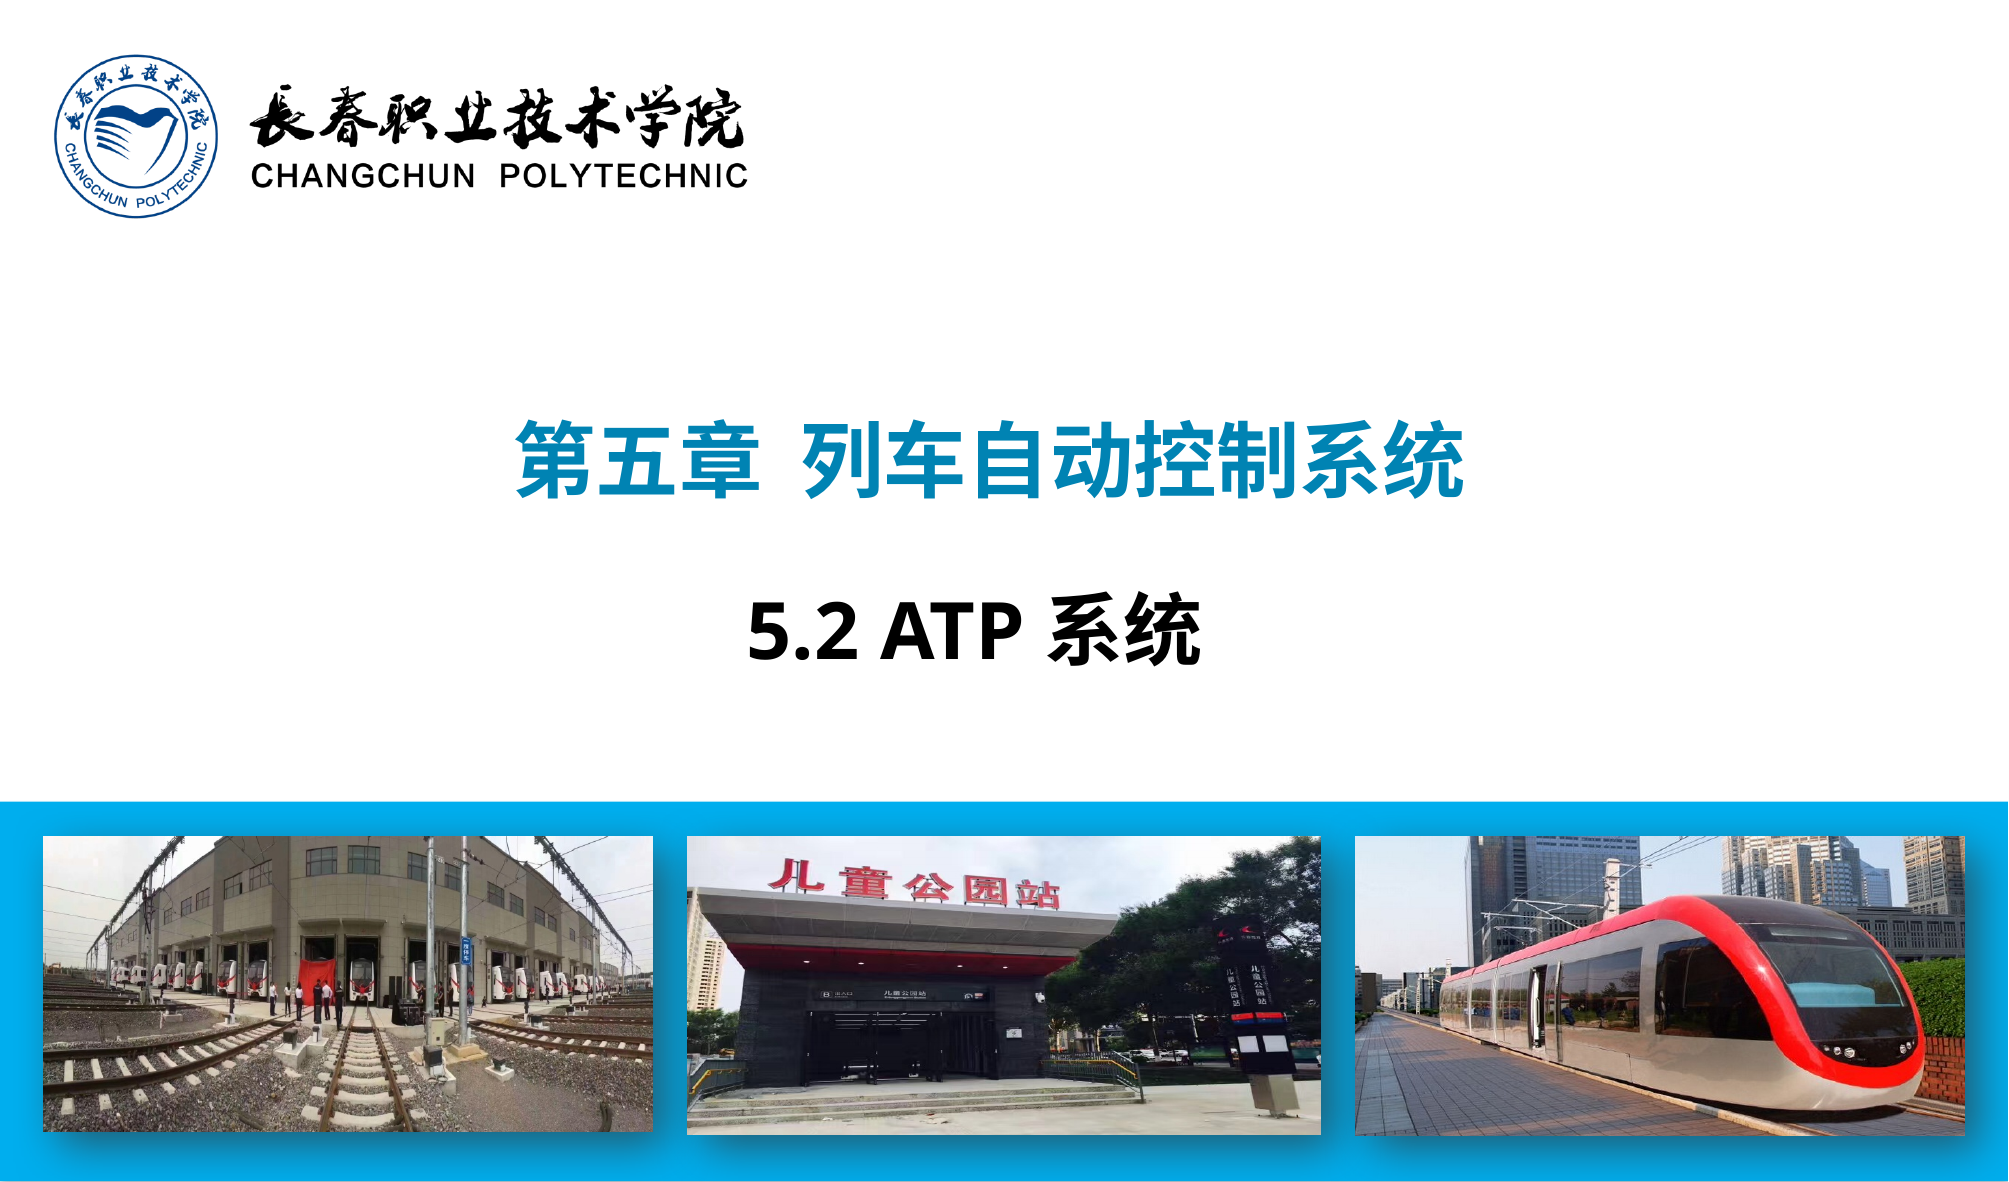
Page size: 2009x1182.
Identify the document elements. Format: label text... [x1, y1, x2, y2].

picture [19, 51, 782, 222]
picture [688, 837, 1321, 1135]
text_box 第五章 列车自动控制系统 [183, 344, 1796, 518]
text_box [0, 799, 2008, 1182]
text_box 5.2 ATP系统 [336, 520, 1614, 736]
picture [1356, 837, 1966, 1136]
picture [44, 837, 653, 1132]
